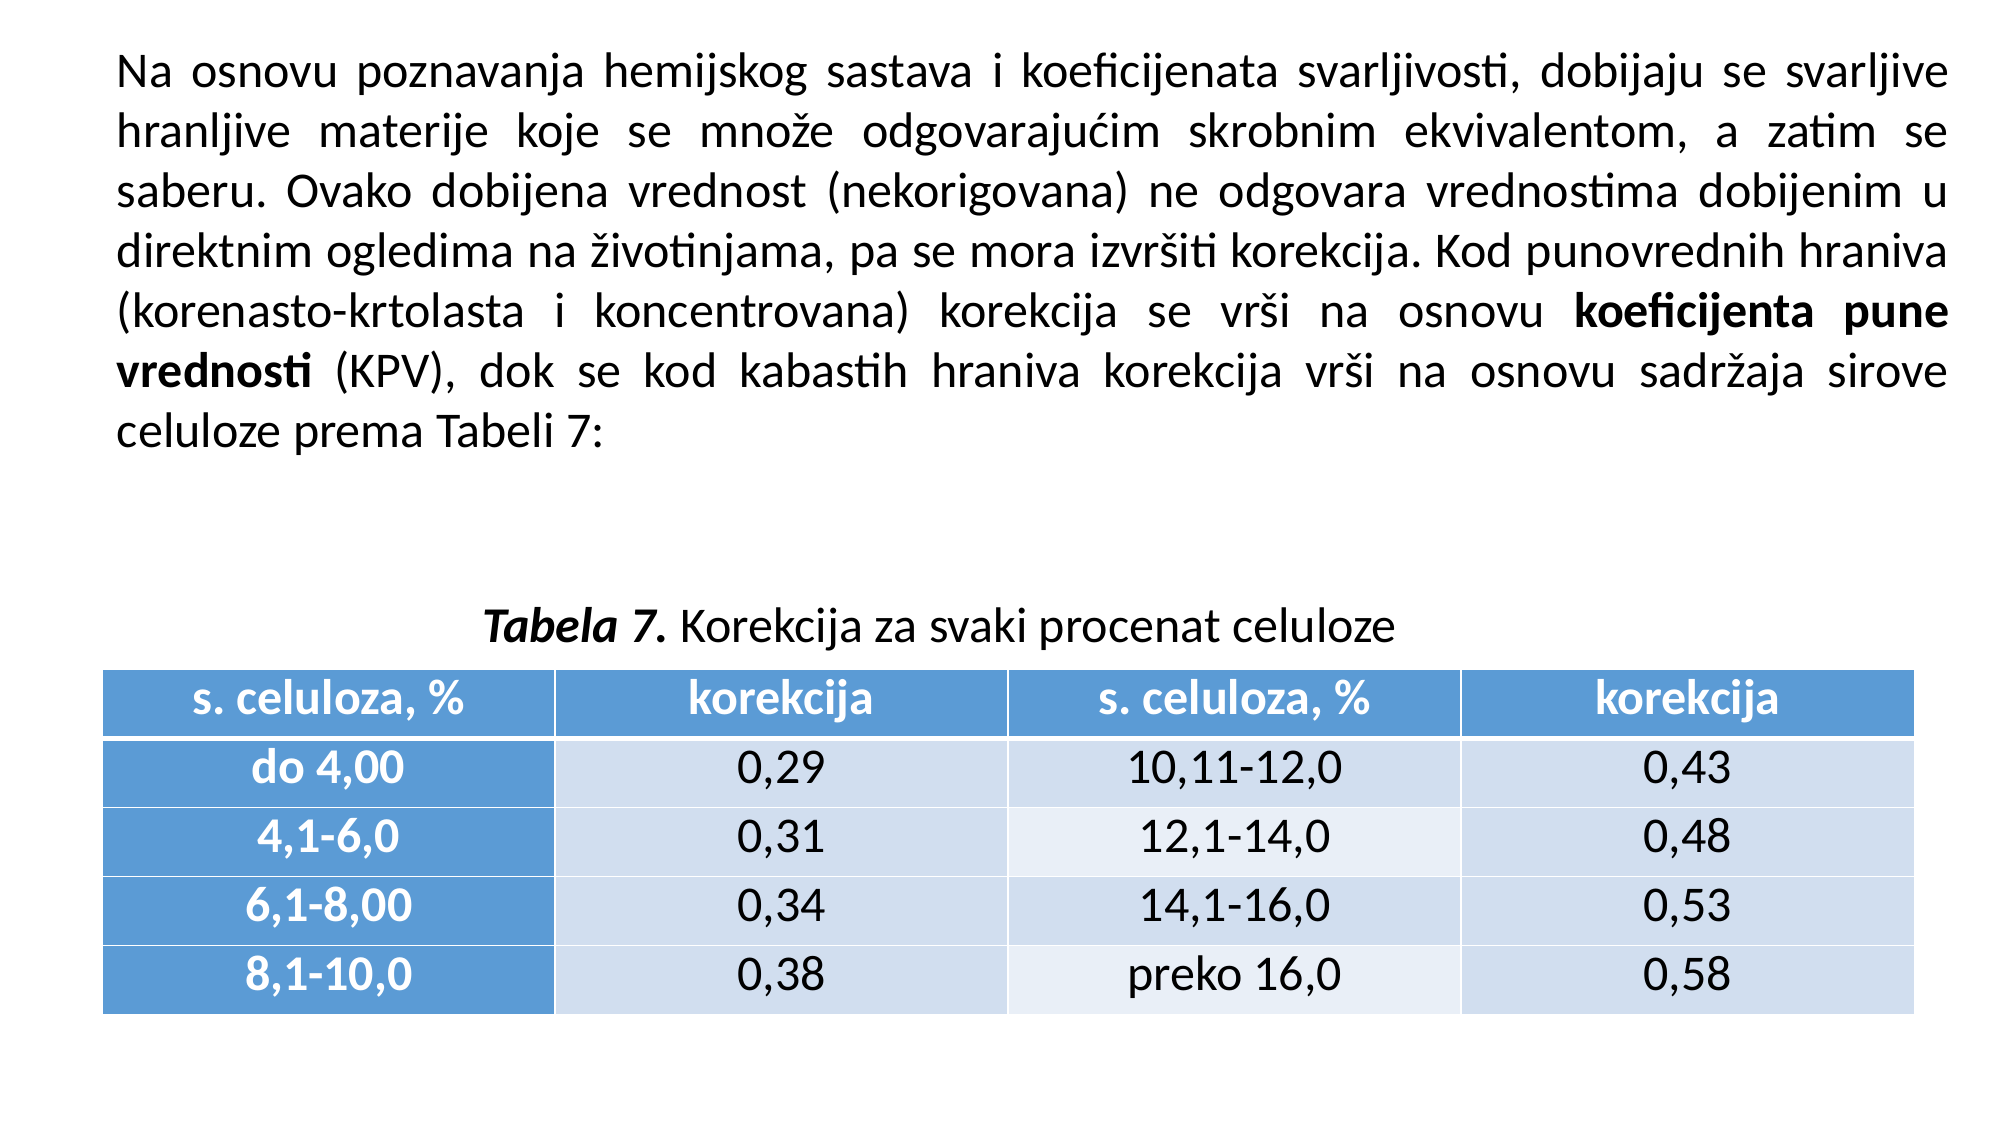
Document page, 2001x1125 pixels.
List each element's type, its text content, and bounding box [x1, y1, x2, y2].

table_header korekcija [556, 670, 1007, 736]
table_cell 0,34 [556, 877, 1007, 945]
table_cell 8,1-10,0 [103, 946, 554, 1014]
table_cell preko 16,0 [1009, 946, 1460, 1014]
table_cell 0,48 [1462, 808, 1914, 876]
table_cell 10,11-12,0 [1009, 741, 1460, 807]
table_cell 0,31 [556, 808, 1007, 876]
table_cell 14,1-16,0 [1009, 877, 1460, 945]
table_header korekcija [1462, 670, 1914, 736]
table_header s. celuloza, % [1009, 670, 1460, 736]
table_cell 12,1-14,0 [1009, 808, 1460, 876]
table_cell 0,53 [1462, 877, 1914, 945]
text_box Tabela 7. Korekcija za svaki procenat celuloze [467, 576, 1468, 661]
table_cell 0,43 [1462, 741, 1914, 807]
table_cell do 4,00 [103, 741, 554, 807]
table_header s. celuloza, % [103, 670, 554, 736]
table_cell 0,38 [556, 946, 1007, 1014]
table_cell 0,58 [1462, 946, 1914, 1014]
table_cell 0,29 [556, 741, 1007, 807]
table_cell 4,1-6,0 [103, 808, 554, 876]
text_box Na osnovu poznavanja hemijskog sastava i koeficijenata svarljivosti, dobijaju se svarljive hranljive materije koje se množe odgovarajućim skrobnim ekvivalentom, a zatim se saberu. Ovako dobijena vrednost (nekorigovana) ne odgovara vrednostima dobijenim u direktnim ogledima na životinjama, pa se mora izvršiti korekcija. Kod punovrednih hraniva (korenasto-krtolasta i koncentrovana) korekcija se vrši na osnovu koeficijenta pune vrednosti (KPV), dok se kod kabastih hraniva korekcija vrši na osnovu sadržaja sirove celuloze prema Tabeli 7: [102, 30, 1965, 466]
table_cell 6,1-8,00 [103, 877, 554, 945]
